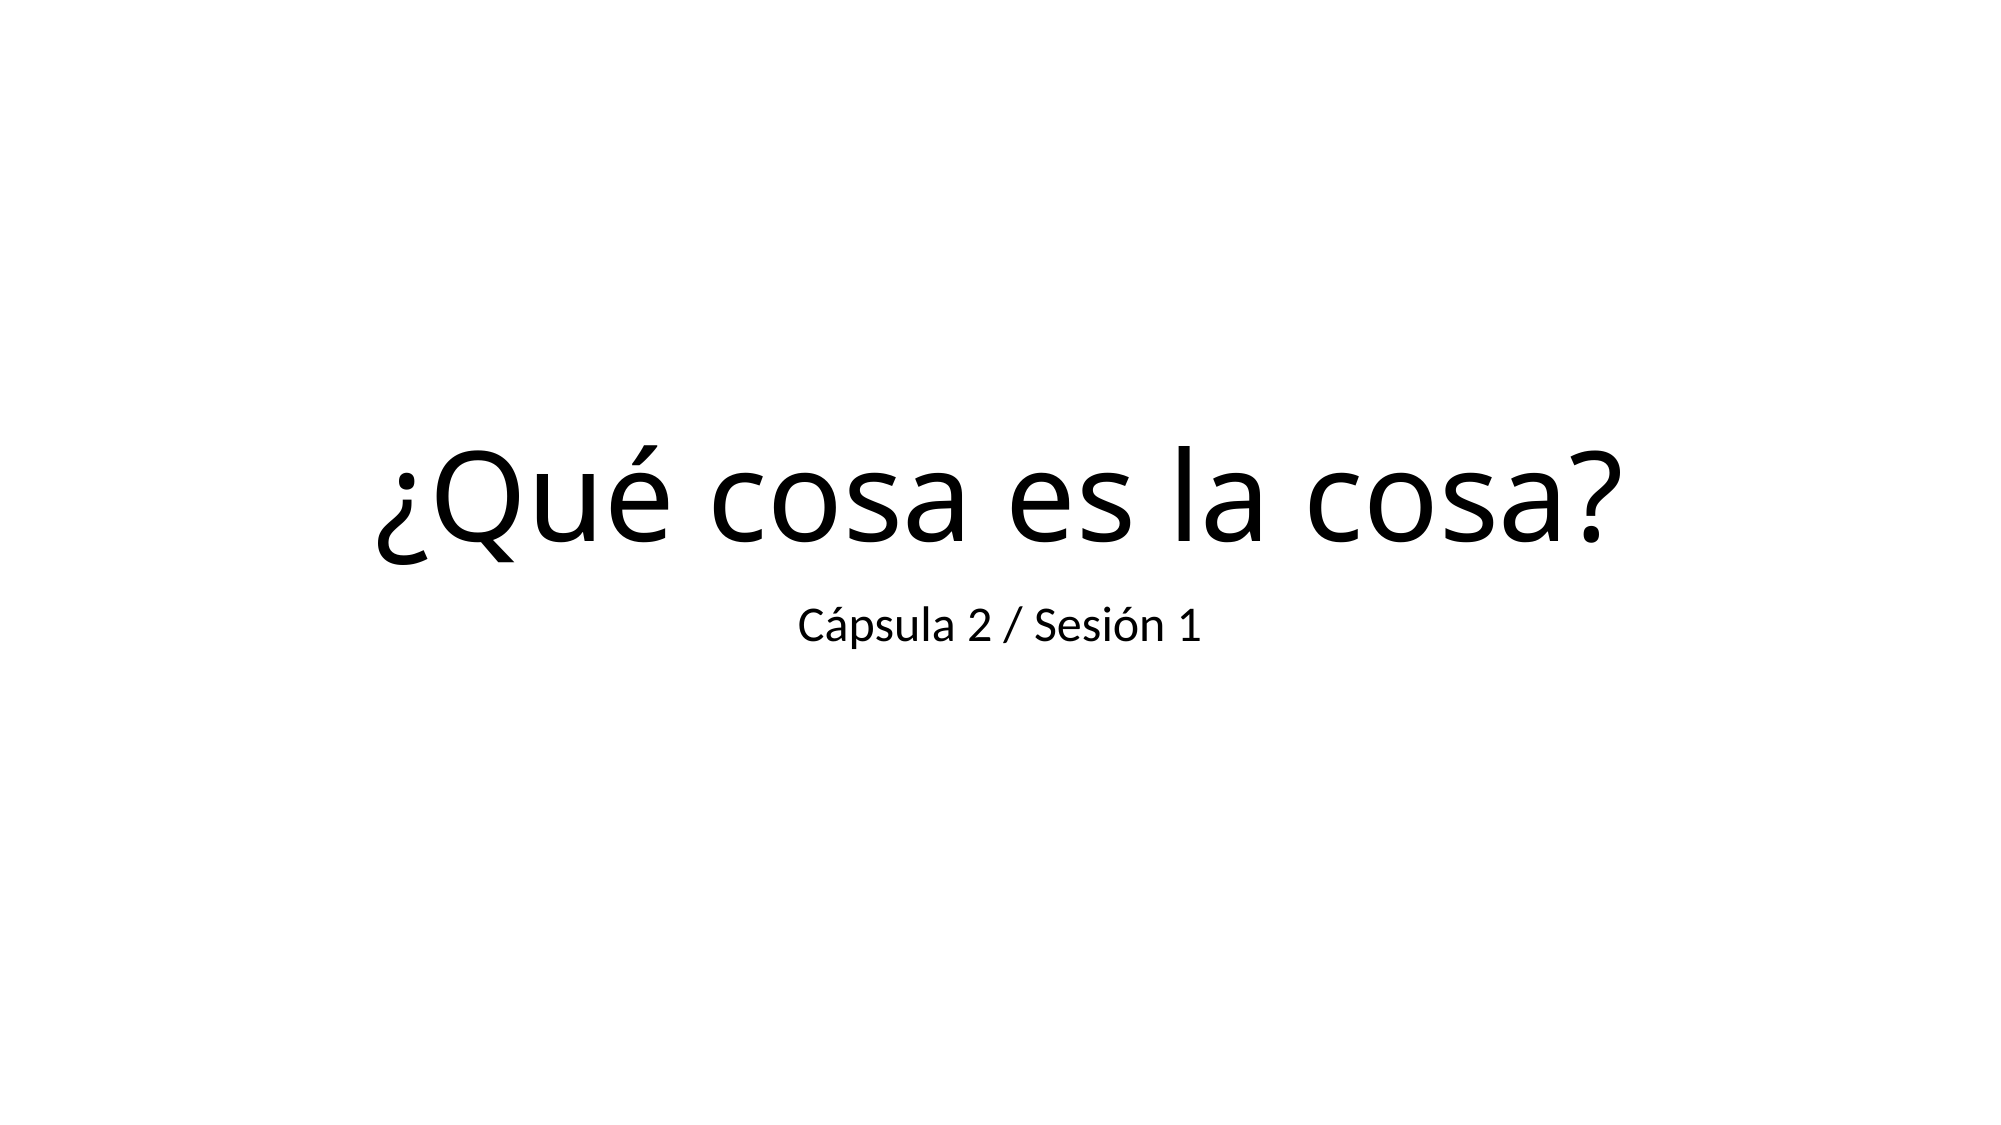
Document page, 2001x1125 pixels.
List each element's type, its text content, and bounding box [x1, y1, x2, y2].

title ¿Qué cosa es la cosa? [249, 184, 1750, 576]
subtitle Cápsula 2 / Sesión 1 [249, 590, 1750, 863]
